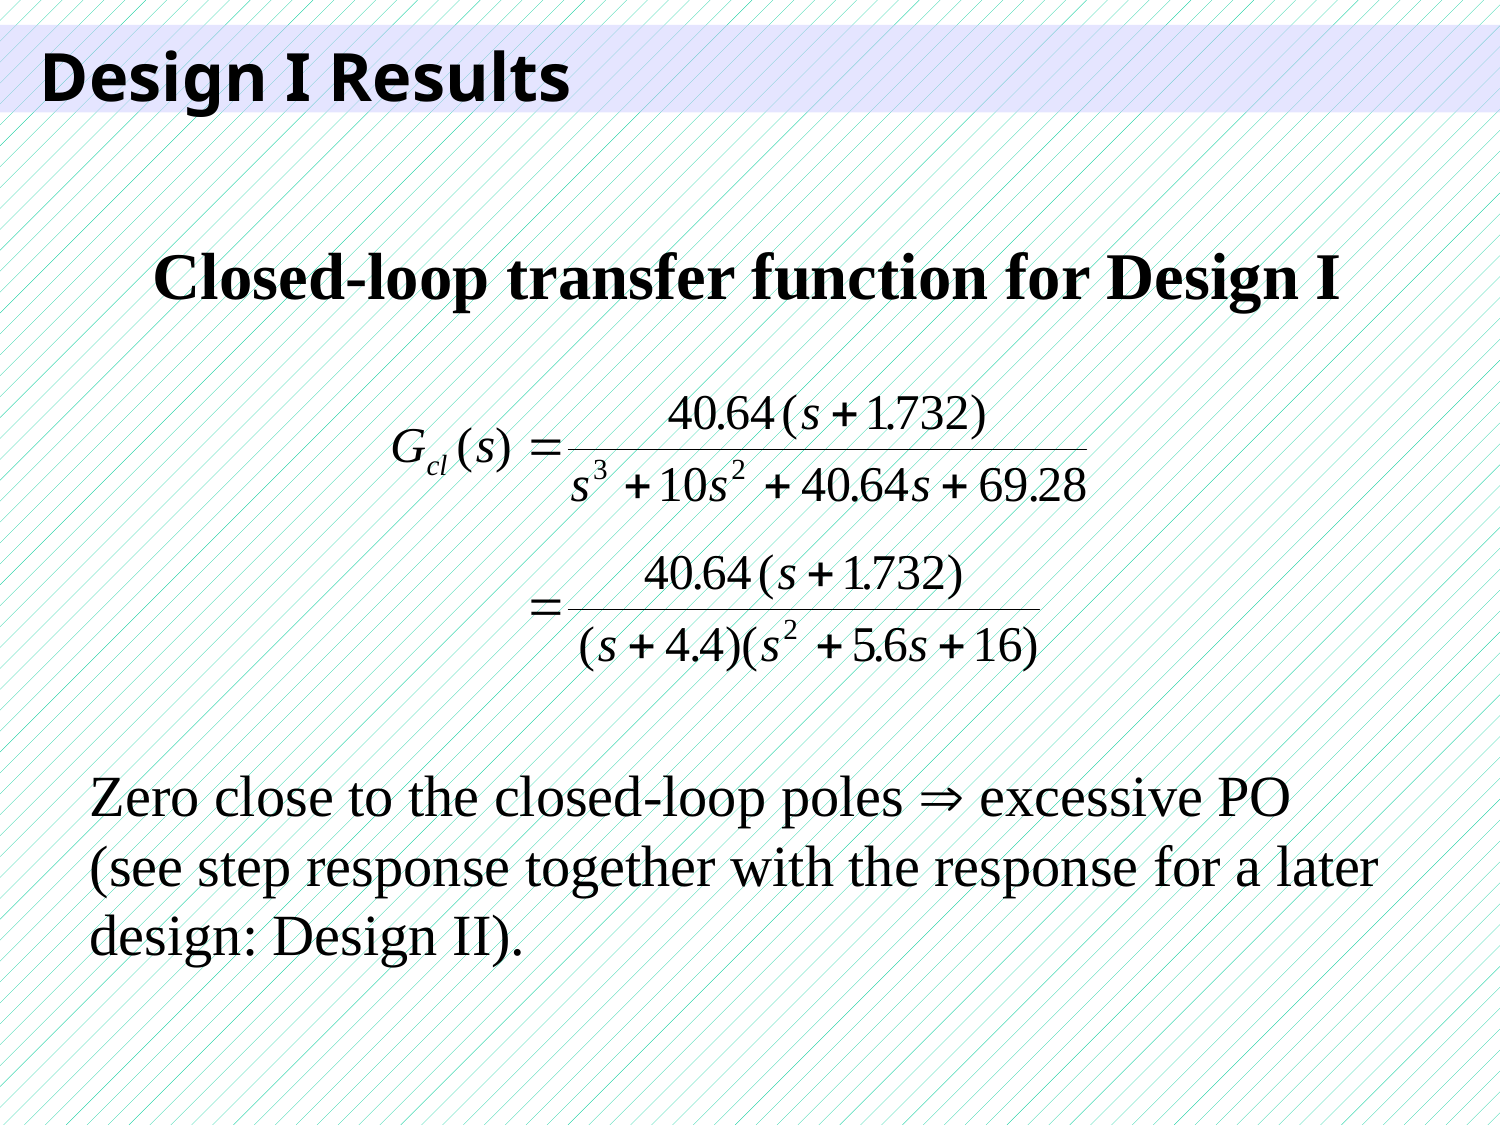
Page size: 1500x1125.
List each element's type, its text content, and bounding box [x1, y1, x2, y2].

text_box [387, 387, 1093, 680]
title Design I Results [24, 24, 1476, 126]
text_box Closed-loop transfer function for Design I [137, 225, 1359, 320]
text_box Zero close to the closed-loop poles  excessive PO (see step response together with the response for a later design: Design II). [75, 750, 1463, 975]
